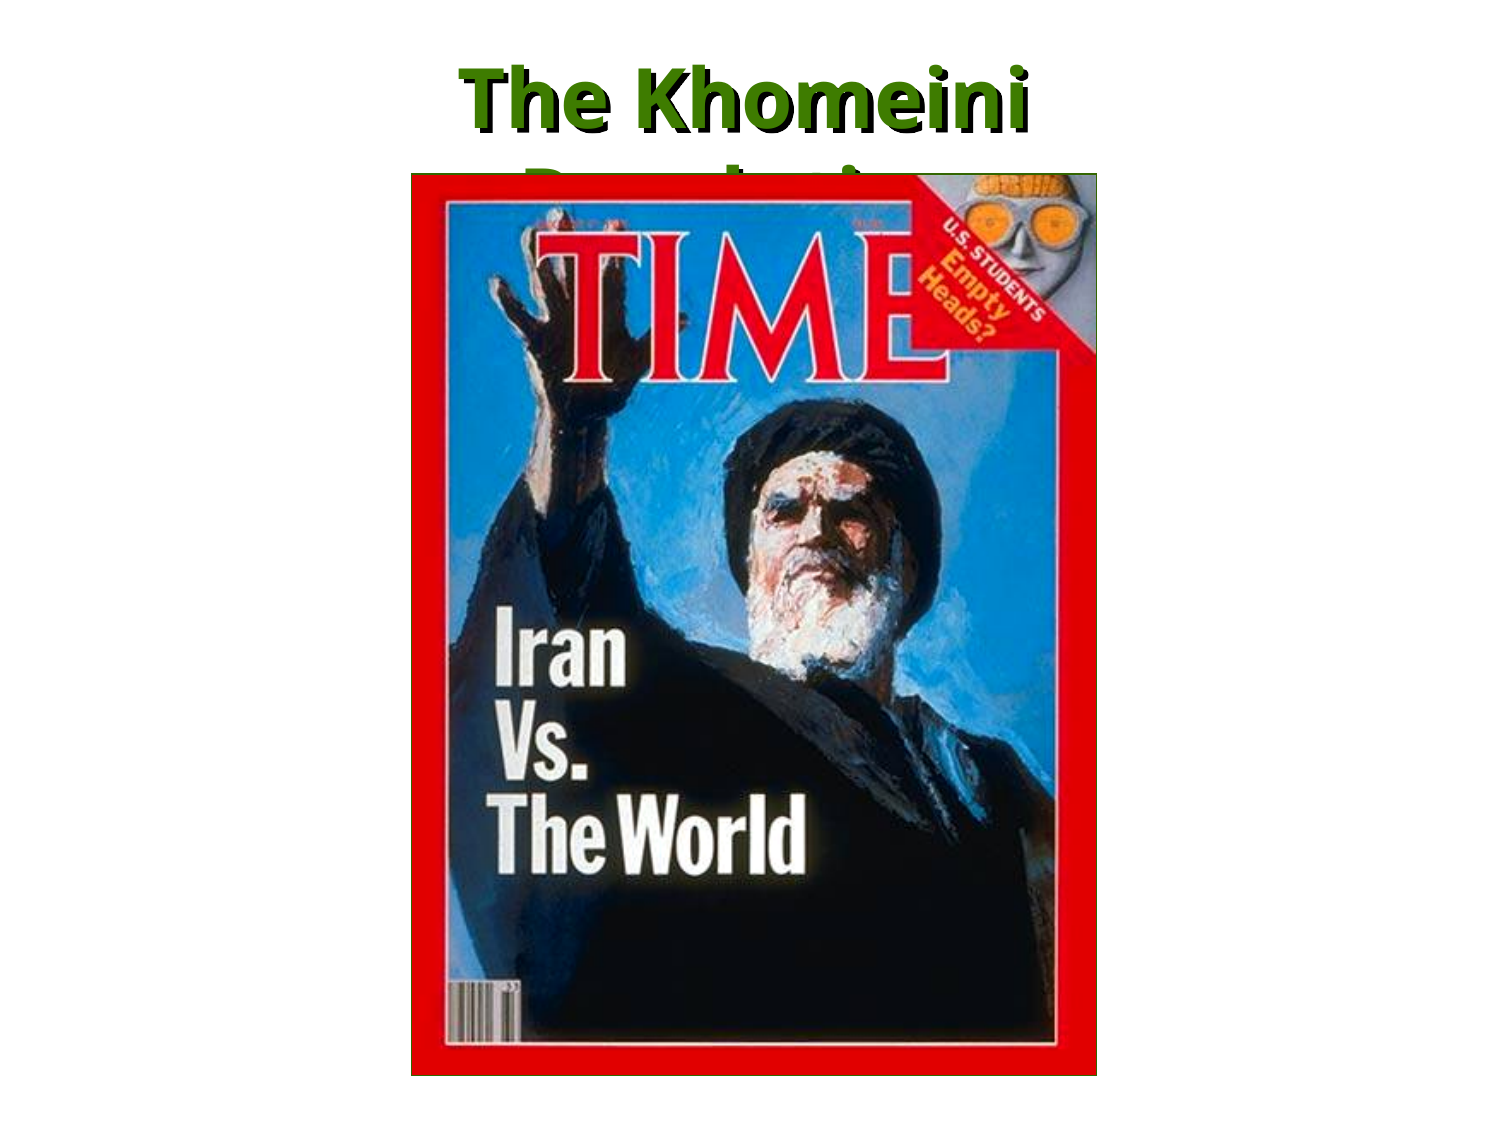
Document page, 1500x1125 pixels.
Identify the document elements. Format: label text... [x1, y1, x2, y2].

picture [412, 174, 1096, 1076]
text_box The Khomeini Revolution [275, 37, 1213, 253]
